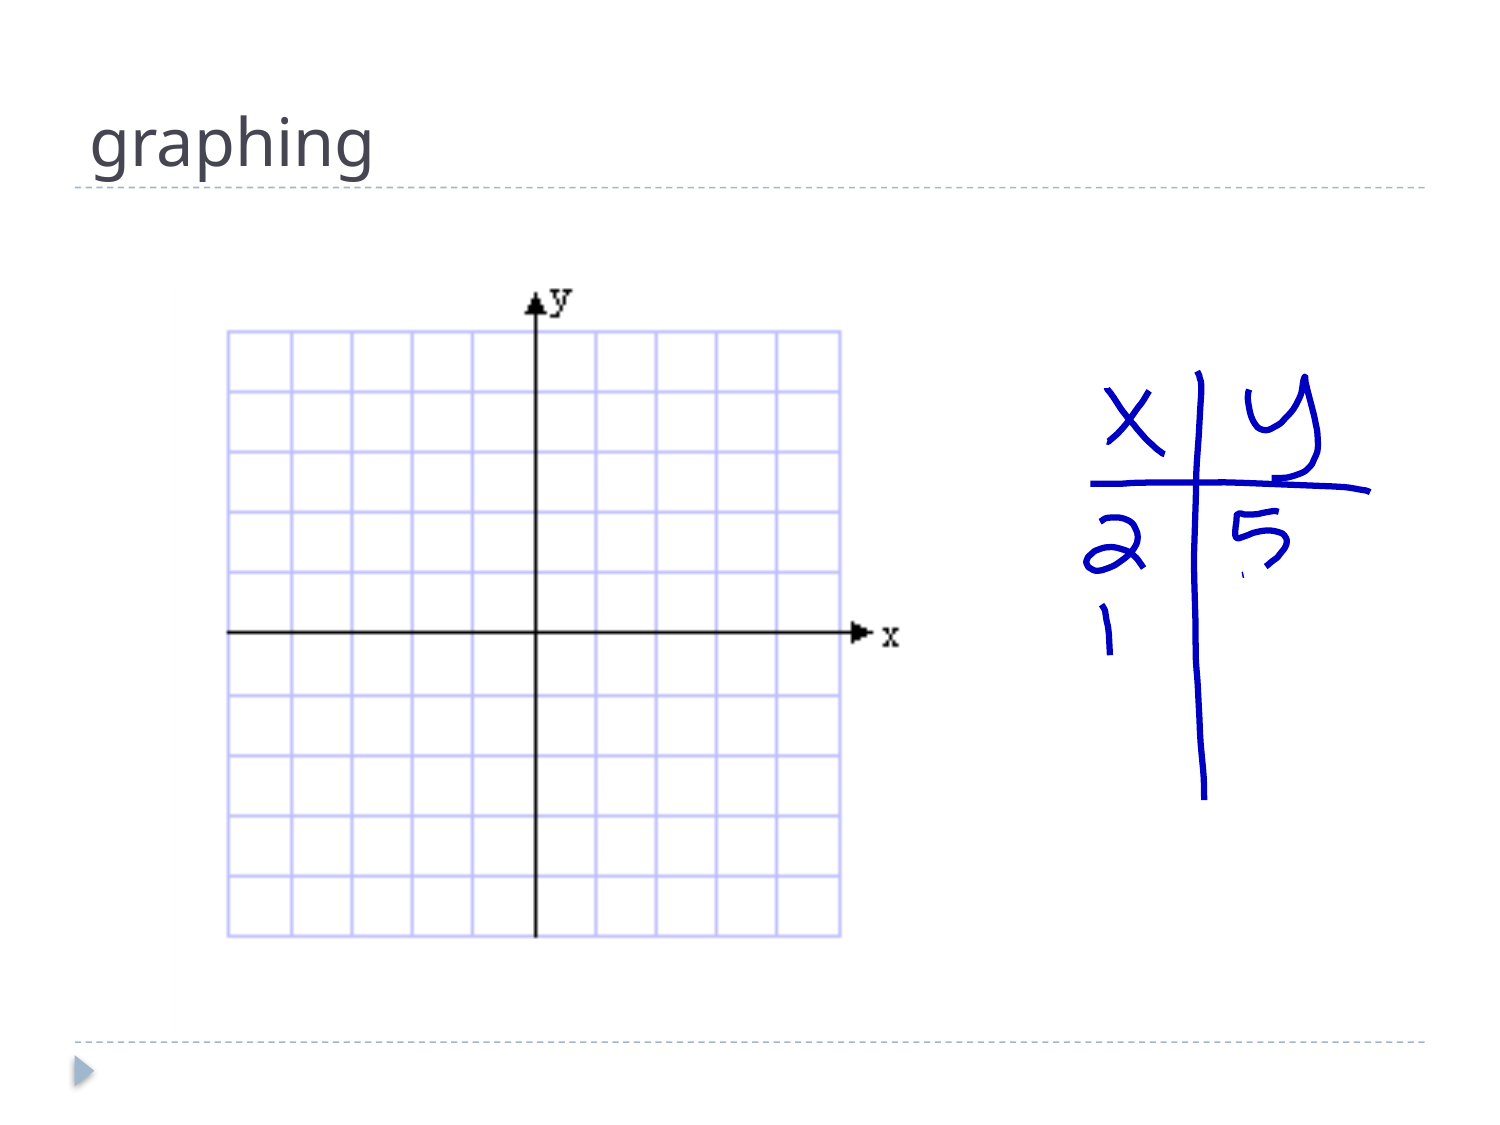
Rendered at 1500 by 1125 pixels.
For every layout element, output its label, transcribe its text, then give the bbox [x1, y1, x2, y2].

text_box [1193, 487, 1205, 801]
text_box [1085, 516, 1145, 572]
title graphing [75, 24, 1425, 188]
text_box [1234, 510, 1288, 568]
text_box [1195, 370, 1202, 481]
text_box [1130, 417, 1165, 455]
text_box [1106, 390, 1150, 443]
text_box [1090, 481, 1371, 493]
text_box [1106, 388, 1129, 417]
text_box [1247, 375, 1319, 479]
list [174, 287, 906, 1038]
text_box [1100, 604, 1111, 656]
